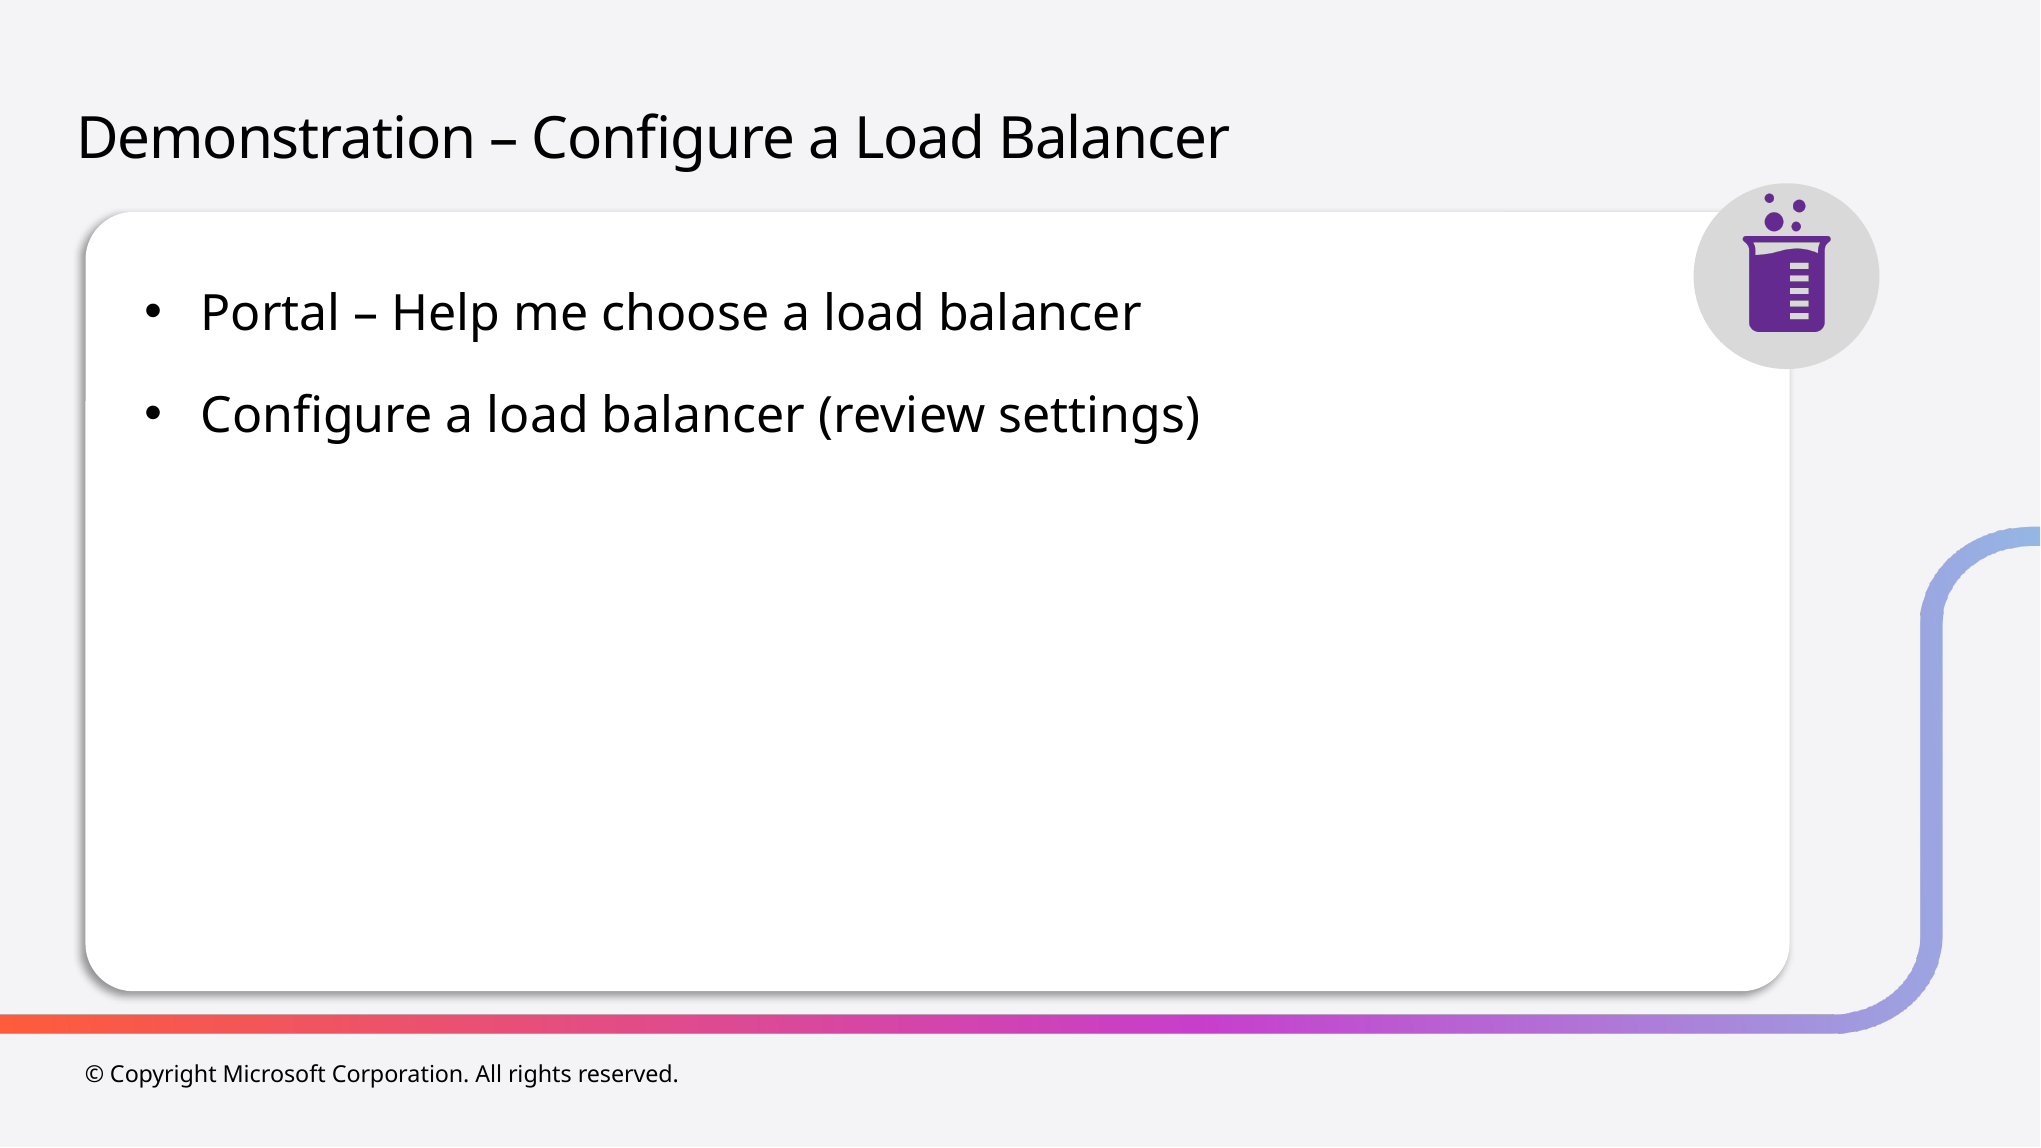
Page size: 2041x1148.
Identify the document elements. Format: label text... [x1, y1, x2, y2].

title Demonstration – Configure a Load Balancer [76, 93, 1968, 230]
picture [0, 526, 2041, 1034]
text_box Portal – Help me choose a load balancer Configure a load balancer (review settings) [144, 249, 1474, 443]
picture [1711, 230, 1862, 338]
